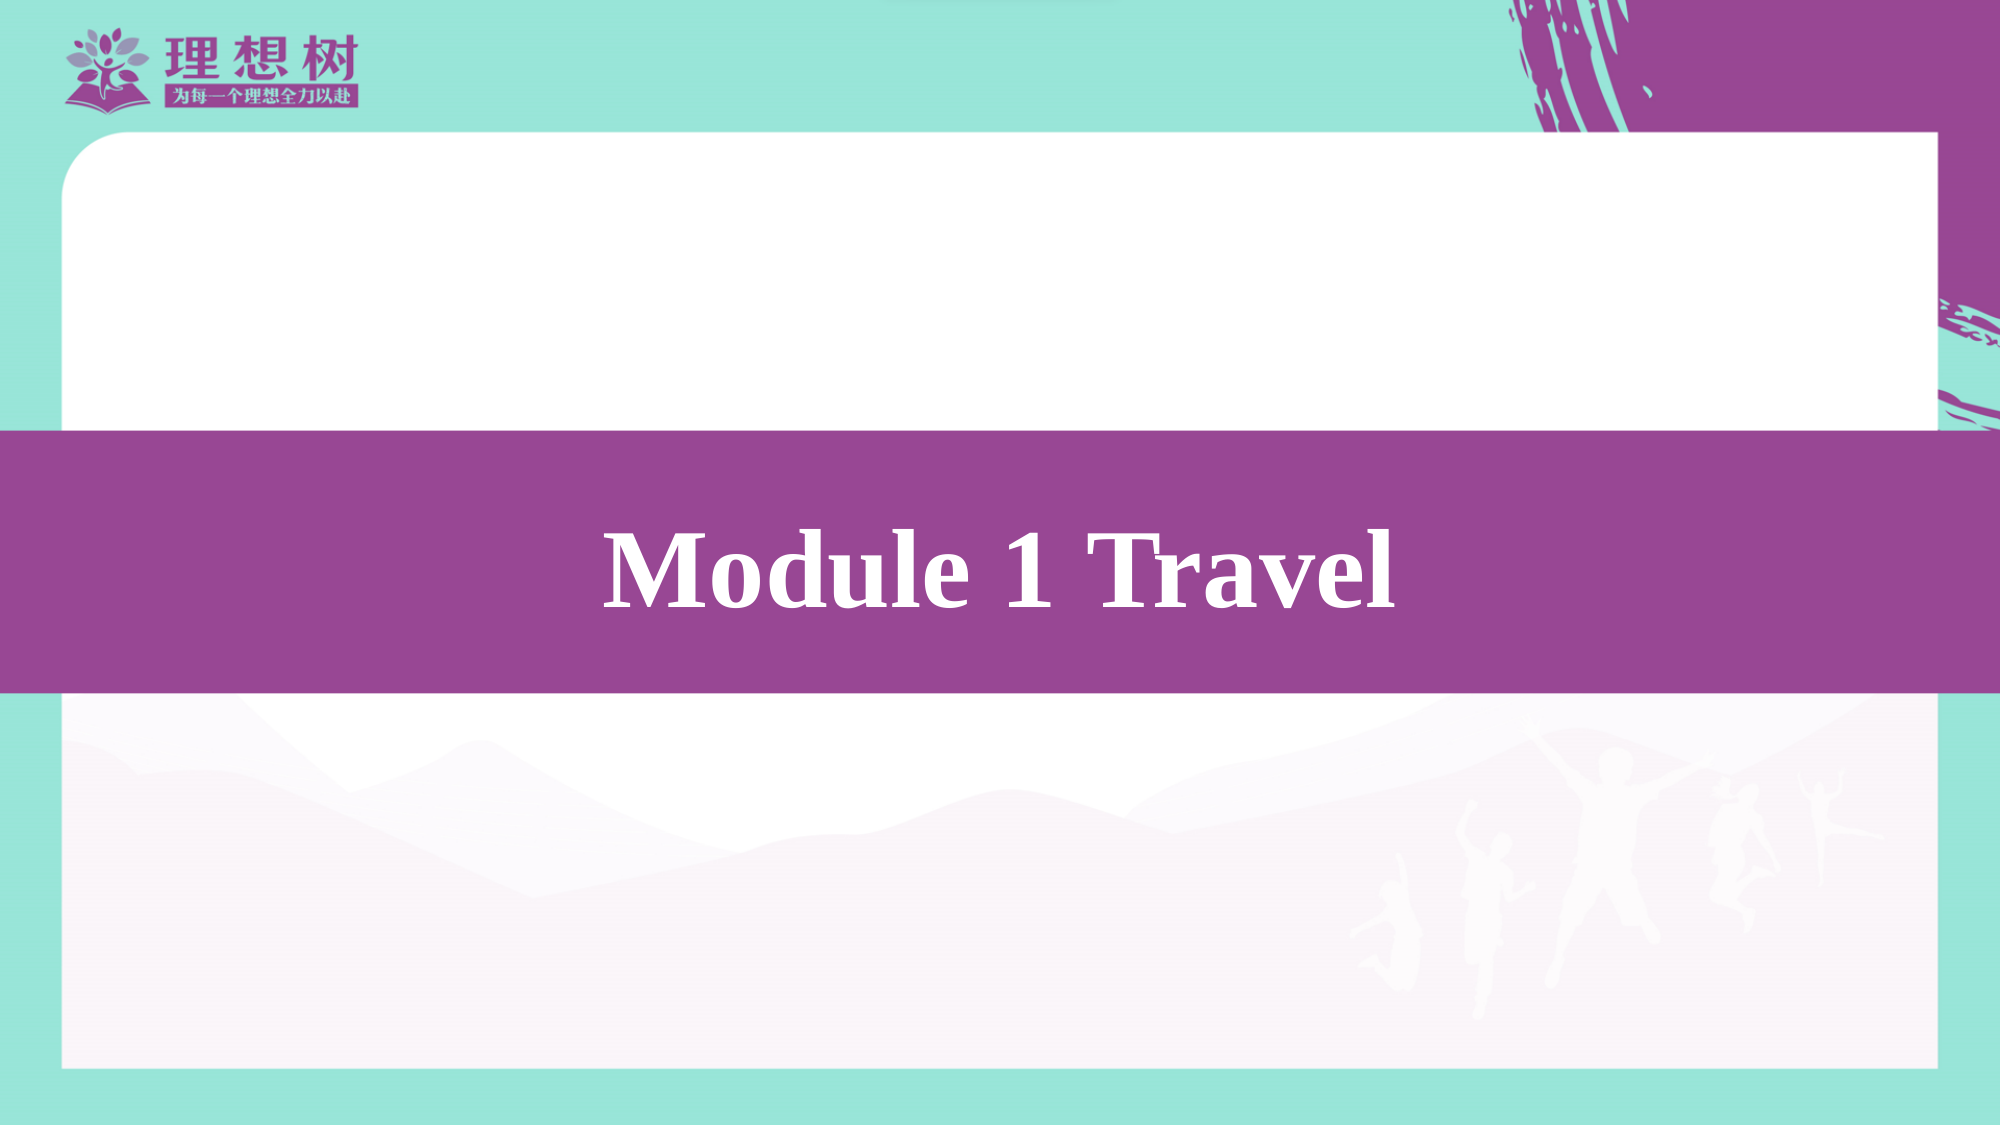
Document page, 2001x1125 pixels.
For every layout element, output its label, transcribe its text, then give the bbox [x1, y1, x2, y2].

picture [0, 0, 2000, 430]
picture [0, 690, 2000, 1125]
text_box Module 1 Travel [0, 430, 2000, 690]
